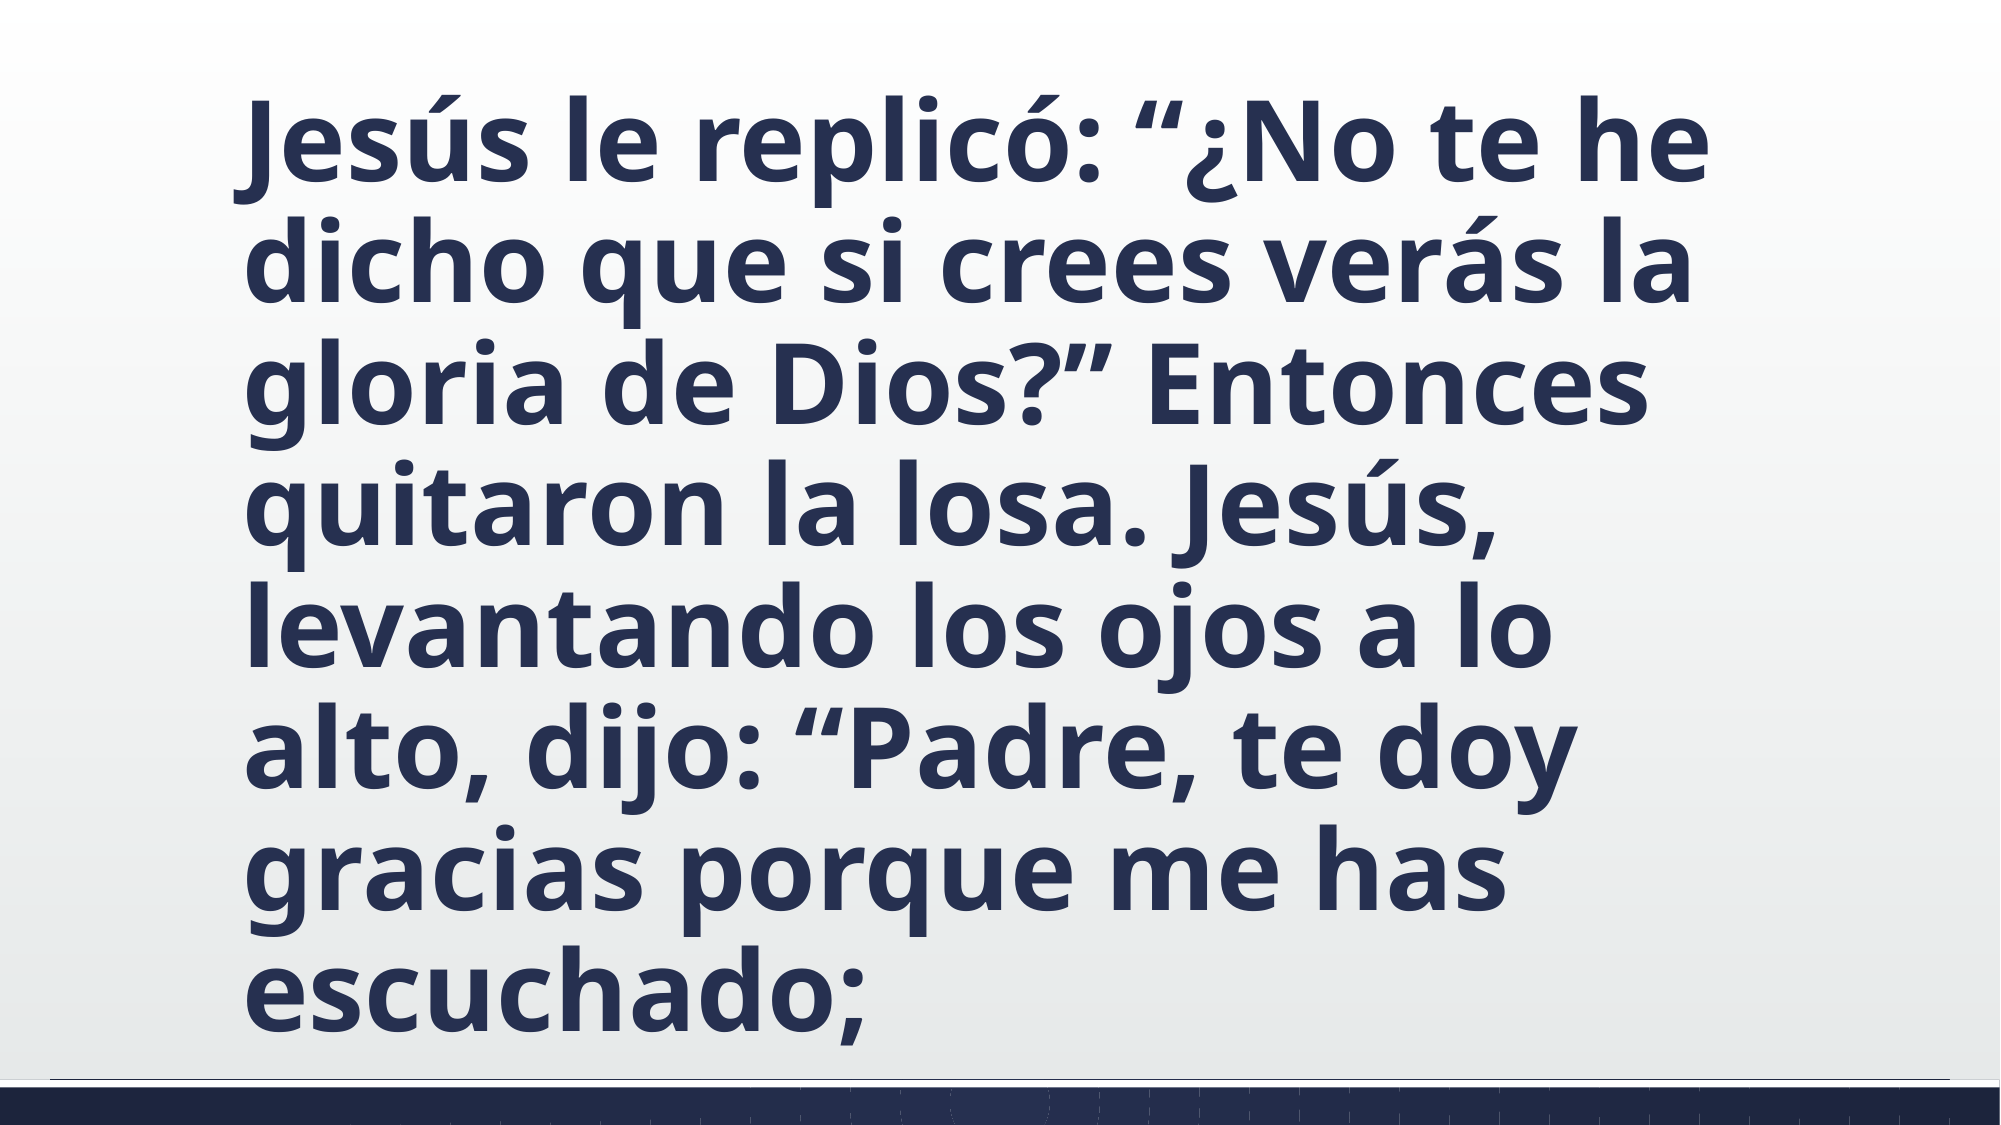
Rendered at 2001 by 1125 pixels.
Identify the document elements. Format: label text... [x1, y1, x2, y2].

list Jesús le replicó: “¿No te he dicho que si crees verás la gloria de Dios?” Entonces quitaron la losa. Jesús, levantando los ojos a lo alto, dijo: “Padre, te doy gracias porque me has escuchado; [219, 76, 1780, 990]
